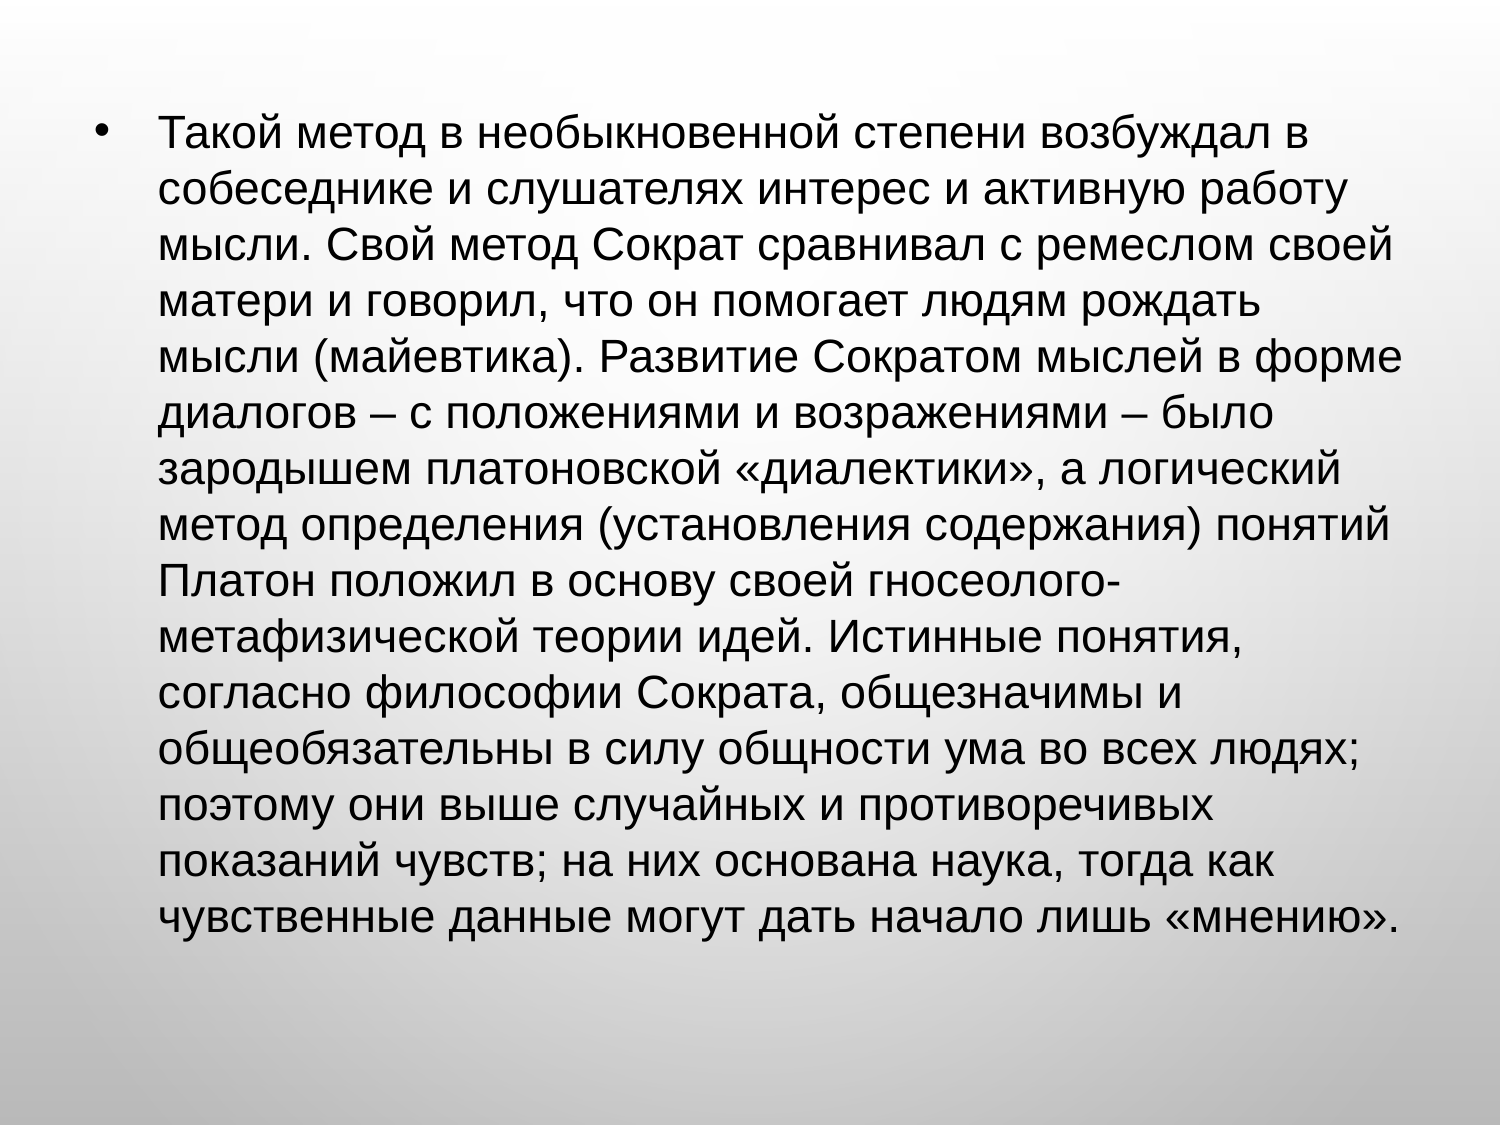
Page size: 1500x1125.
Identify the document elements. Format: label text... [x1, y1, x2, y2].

picture [0, 0, 1500, 1125]
list Такой метод в необыкновенной степени возбуждал в собеседнике и слушателях интерес и активную работу мысли. Свой метод Сократ сравнивал с ремеслом своей матери и говорил, что он помогает людям рождать мысли (майевтика). Развитие Сократом мыслей в форме диалогов – с положениями и возражениями – было зародышем платоновской «диалектики», а логический метод определения (установления содержания) понятий Платон положил в основу своей гносеолого-метафизической теории идей. Истинные понятия, согласно философии Сократа, общезначимы и общеобязательны в силу общности ума во всех людях; поэтому они выше случайных и противоречивых показаний чувств; на них основана наука, тогда как чувственные данные могут дать начало лишь «мнению». [75, 93, 1425, 1005]
